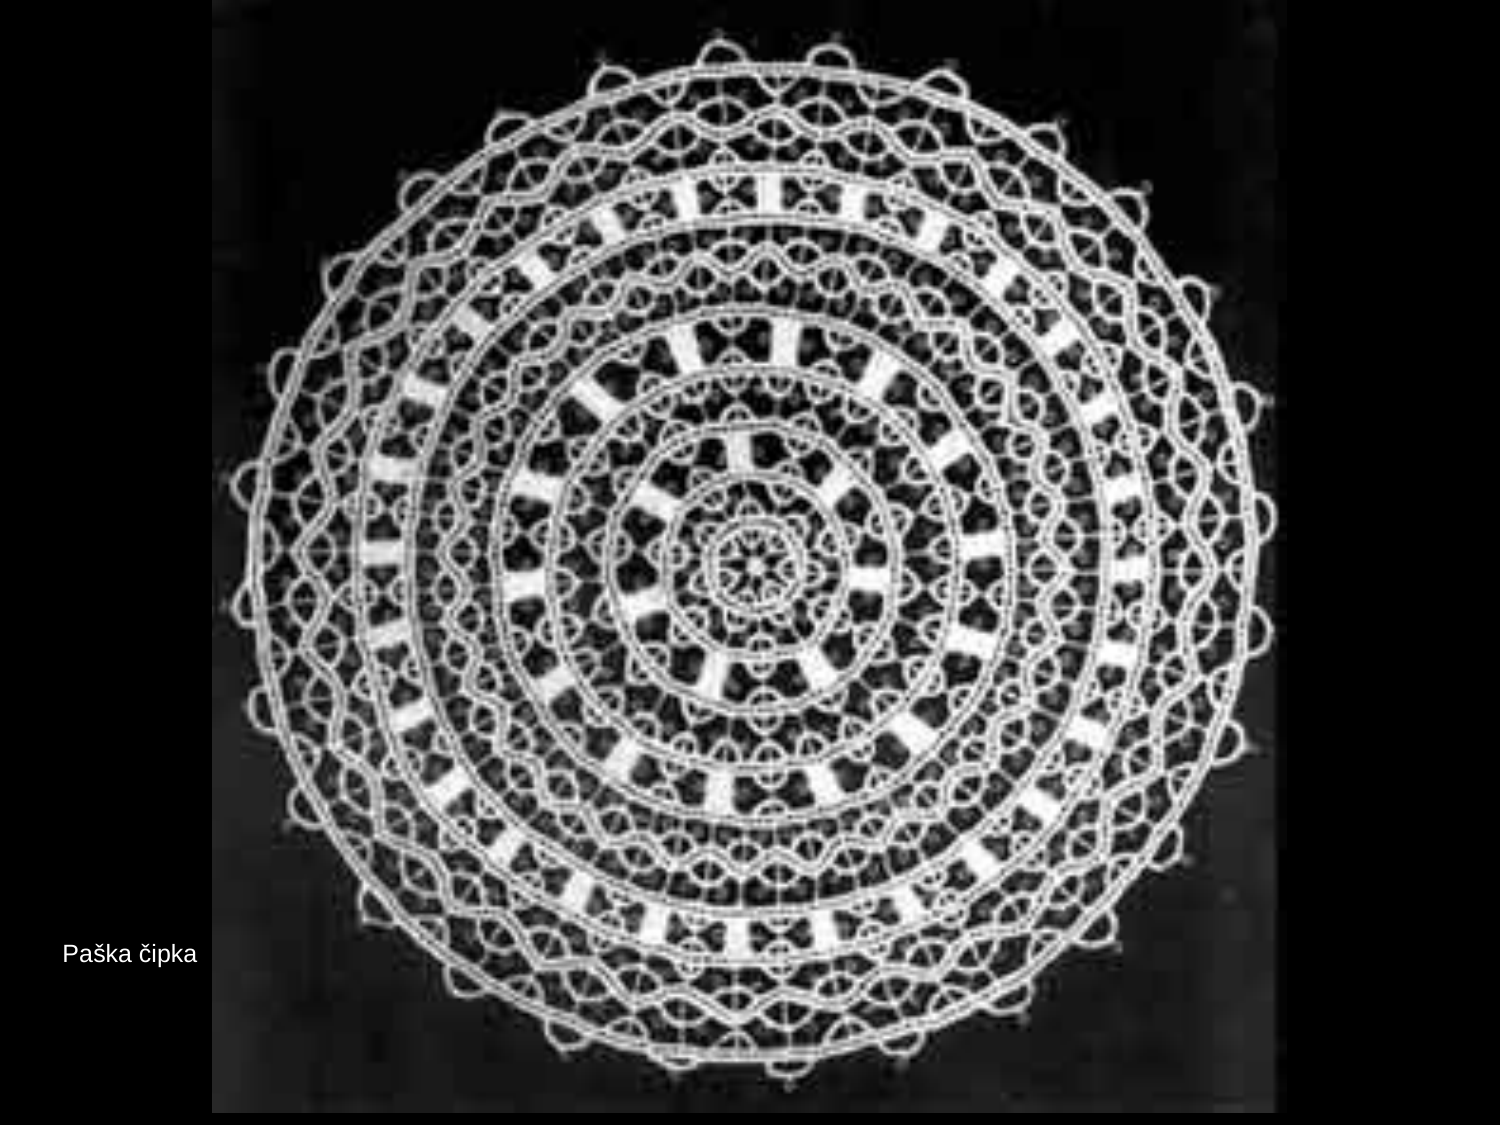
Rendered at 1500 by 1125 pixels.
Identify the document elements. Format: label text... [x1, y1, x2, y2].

picture [212, 0, 1288, 1113]
text_box Paška čipka [47, 929, 207, 975]
